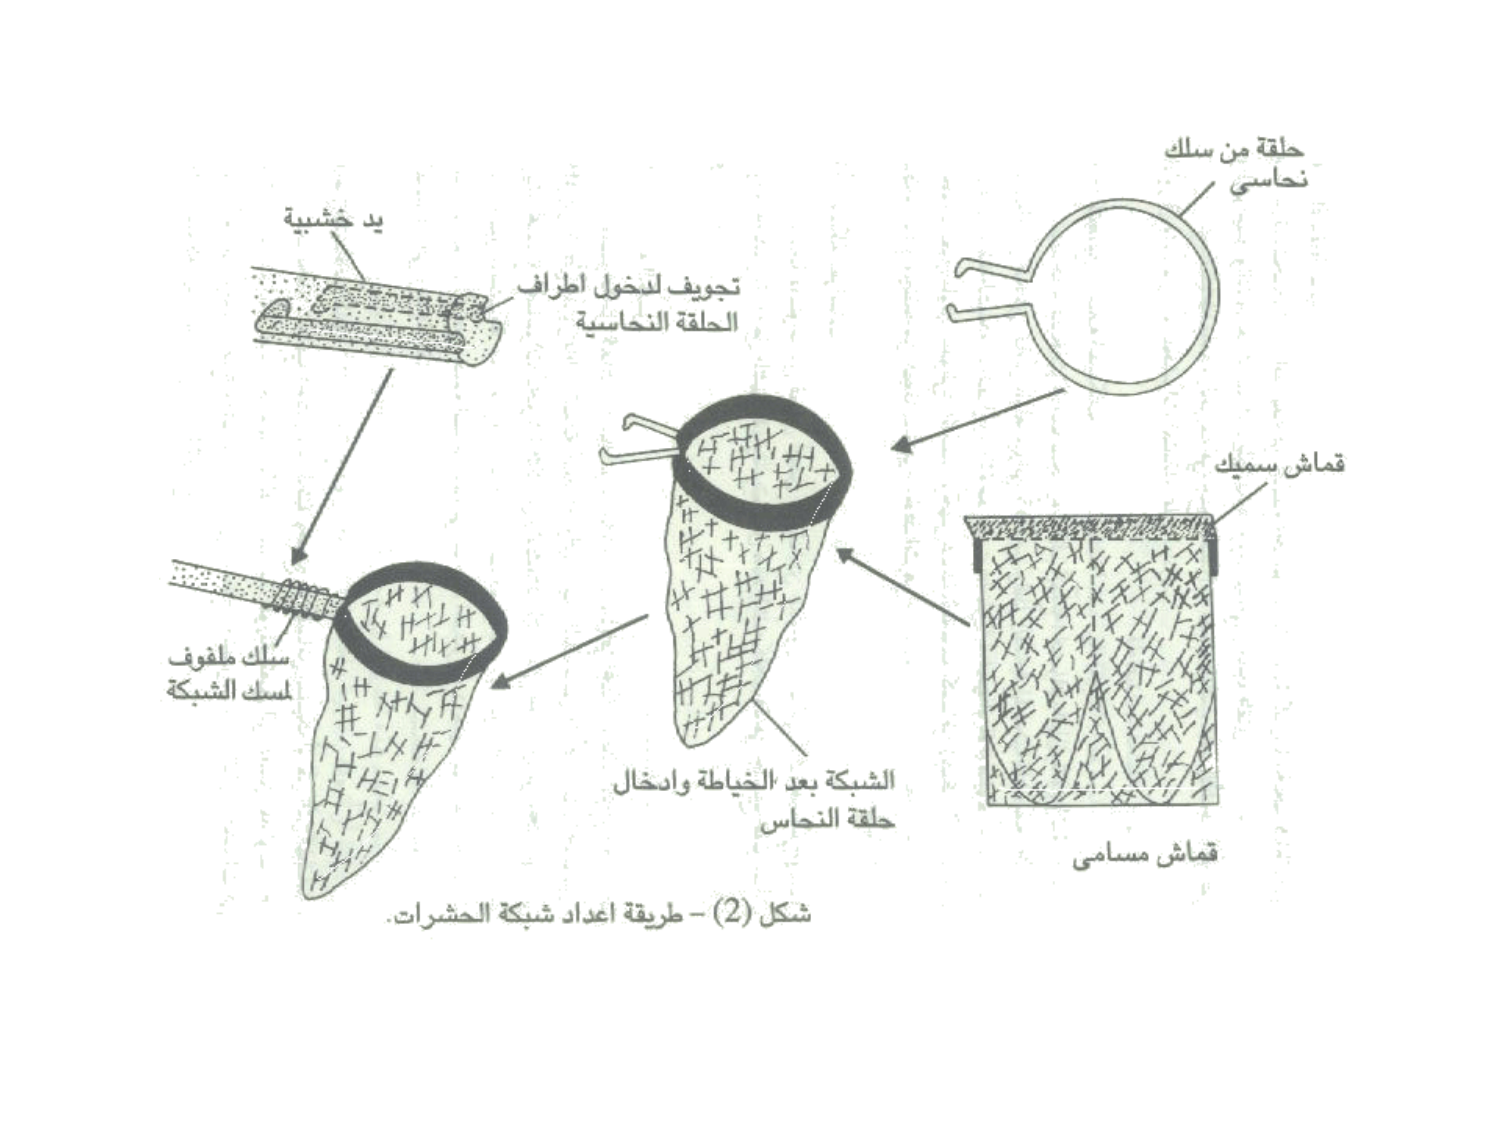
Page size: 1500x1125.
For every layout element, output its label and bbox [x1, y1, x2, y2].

picture [159, 125, 1352, 942]
